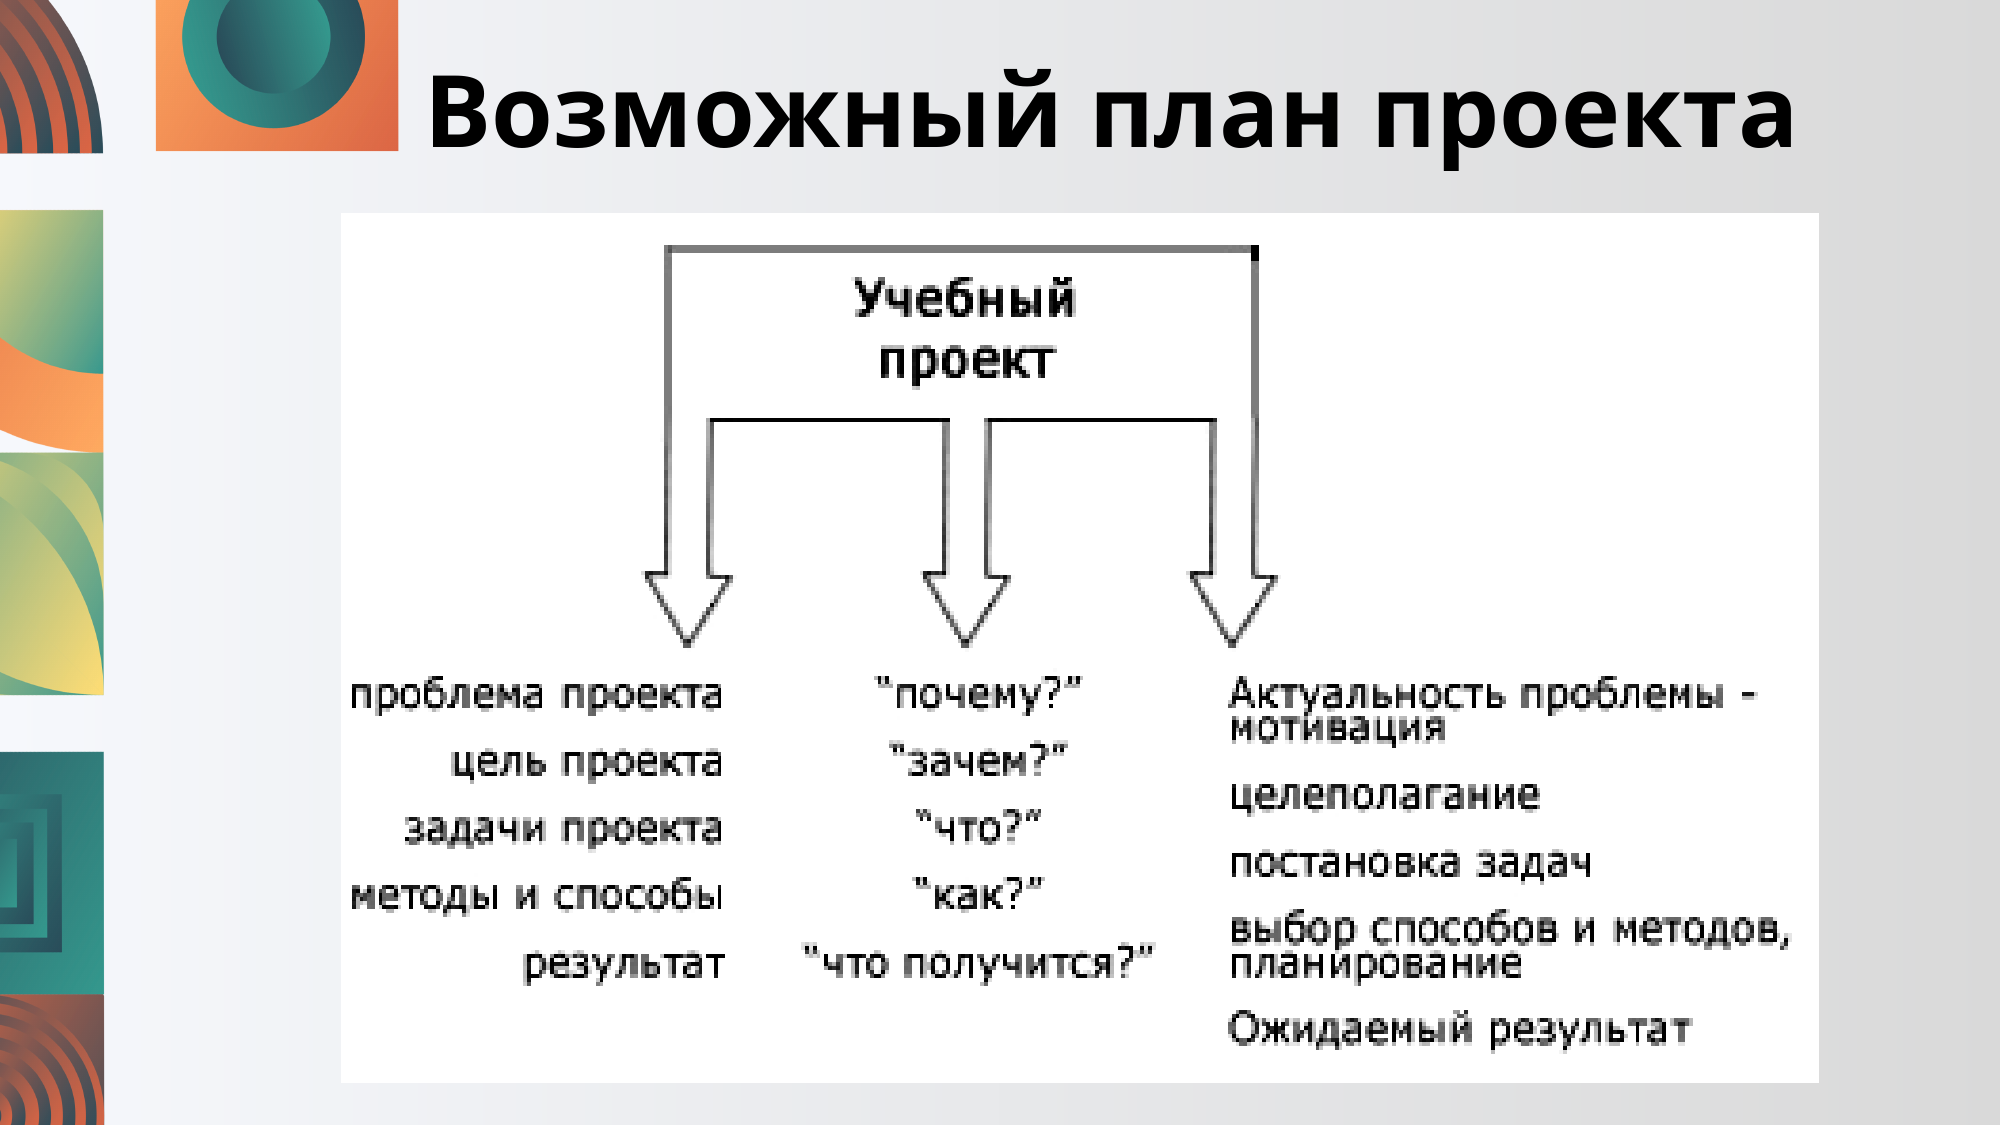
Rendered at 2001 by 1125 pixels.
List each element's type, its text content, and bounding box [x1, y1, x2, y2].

title Возможный план проекта [409, 59, 1863, 171]
picture [0, 0, 1819, 1125]
